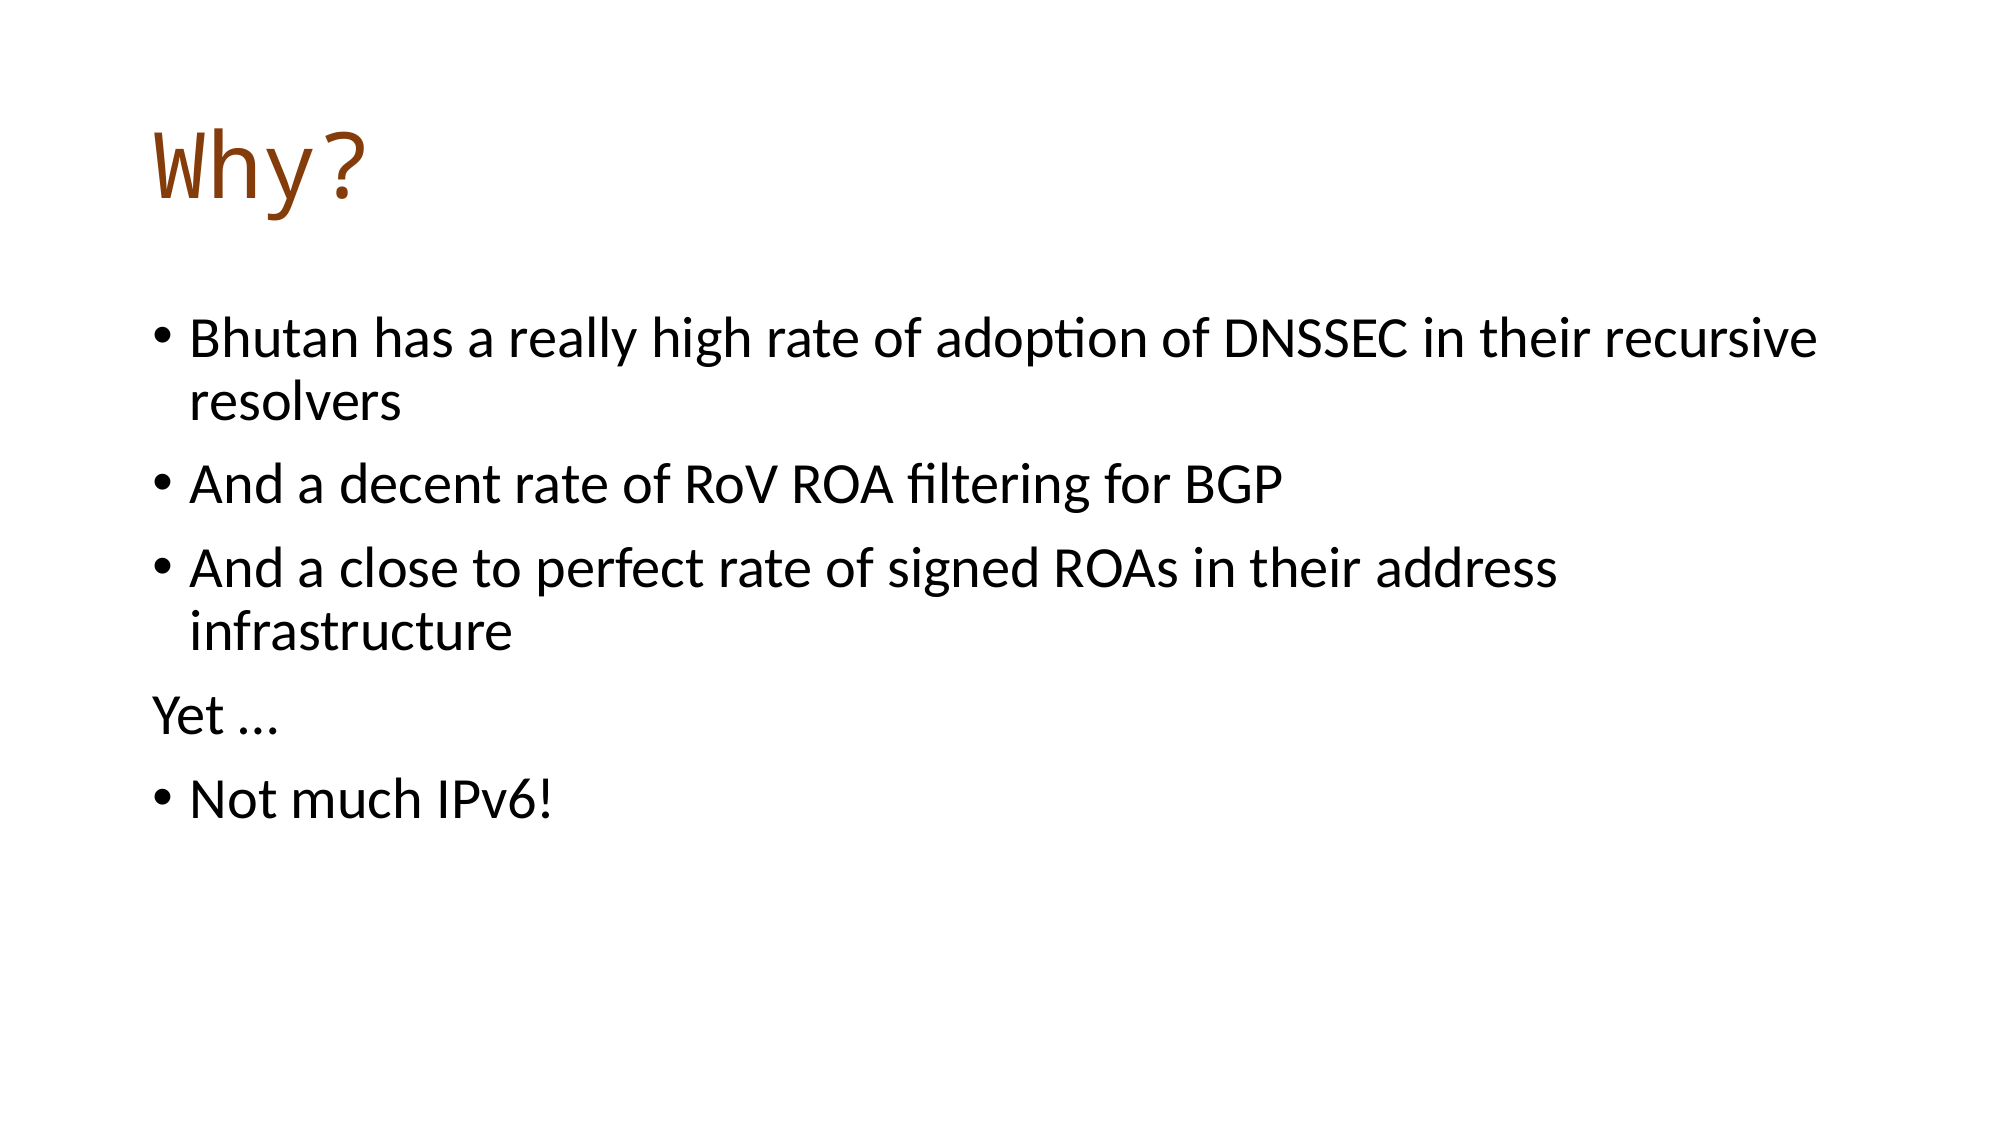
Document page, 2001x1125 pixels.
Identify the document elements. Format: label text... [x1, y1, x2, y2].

title Why? [137, 59, 1863, 278]
list Bhutan has a really high rate of adoption of DNSSEC in their recursive resolvers And a decent rate of RoV ROA filtering for BGP And a close to perfect rate of signed ROAs in their address infrastructure Yet … Not much IPv6! [137, 299, 1863, 1014]
